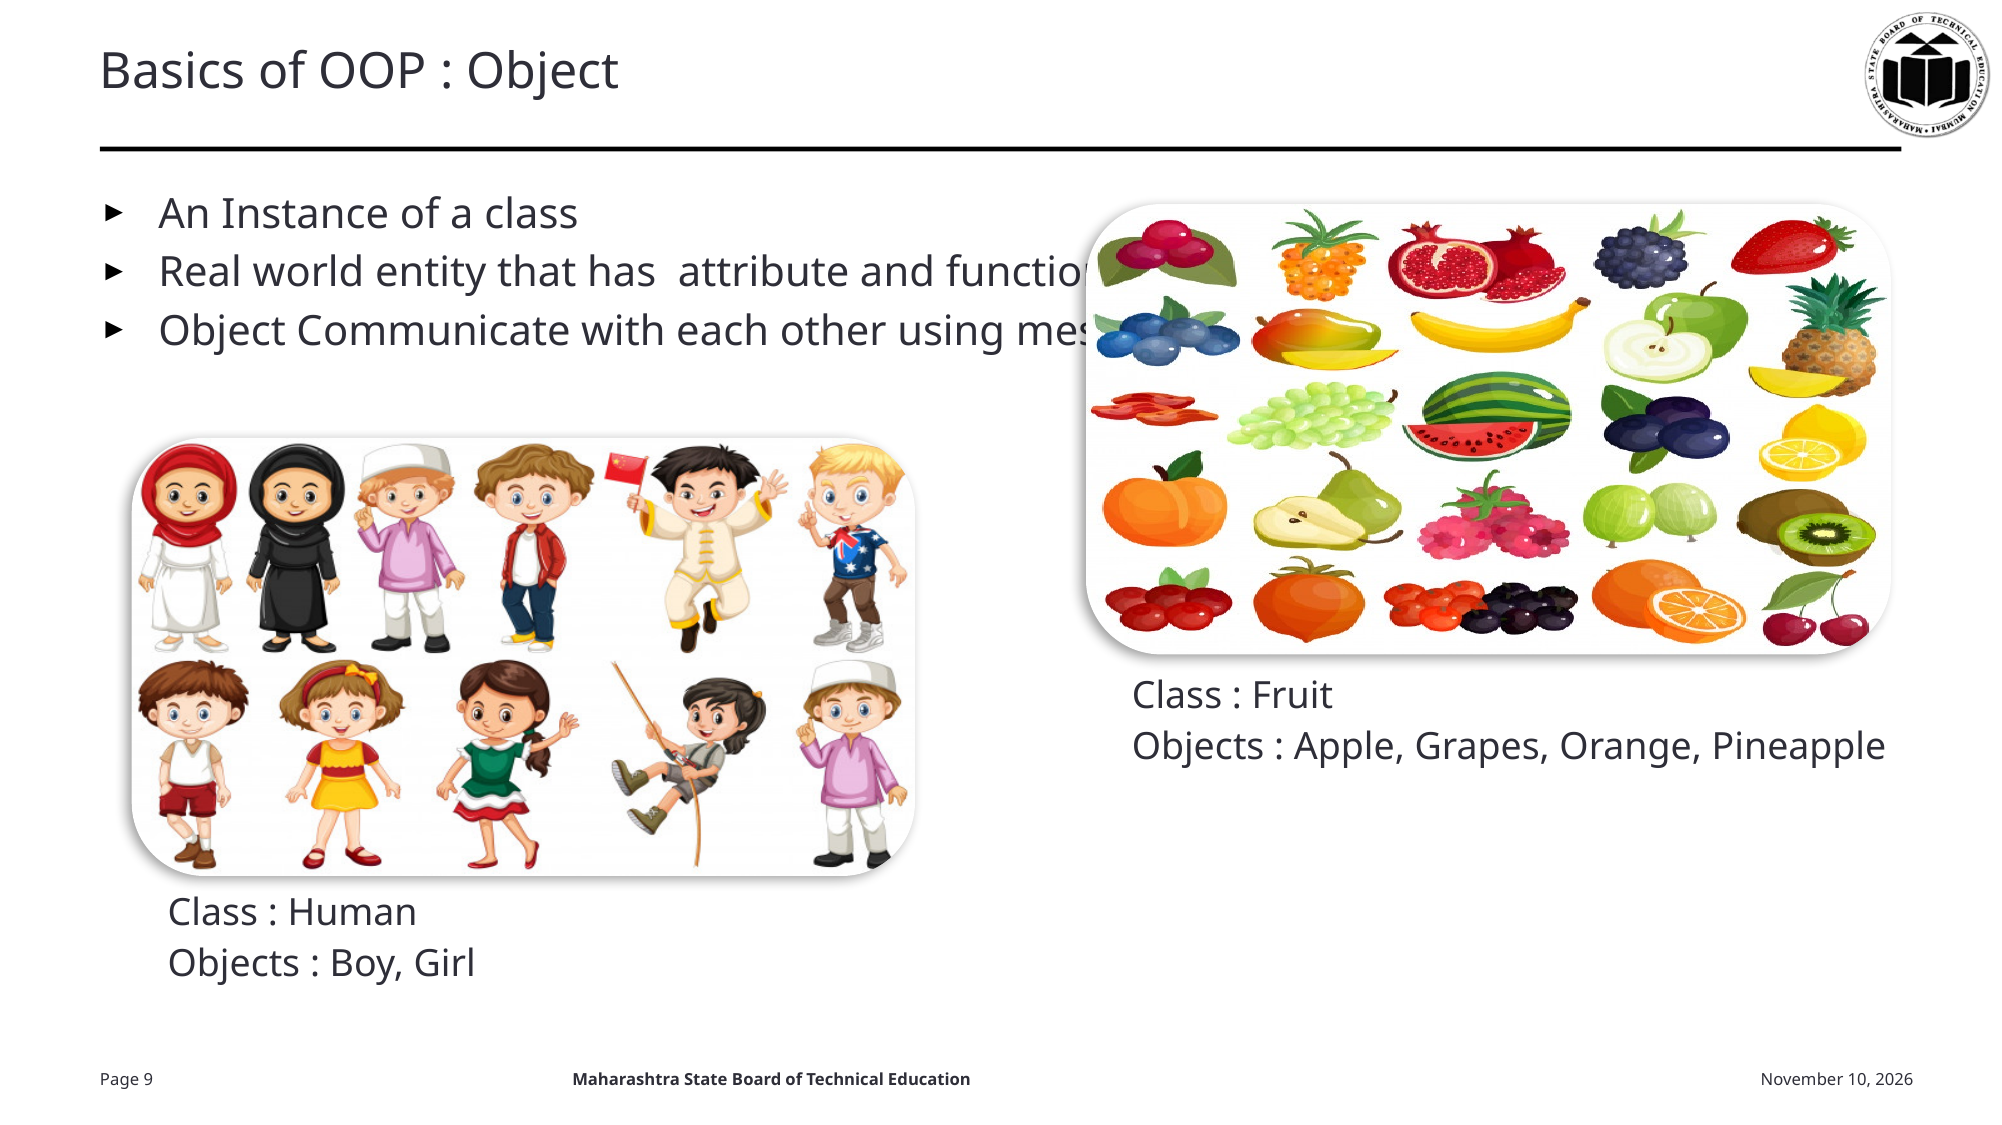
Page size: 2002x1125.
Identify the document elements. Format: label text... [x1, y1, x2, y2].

list An Instance of a class Real world entity that has attribute and functions Object Communicate with each other using messages [99, 186, 1901, 999]
picture [1852, 0, 2001, 149]
picture [131, 437, 916, 877]
text_box Class : Human Objects : Boy, Girl [167, 888, 798, 984]
picture [1085, 203, 1892, 655]
text_box Class : Fruit Objects : Apple, Grapes, Orange, Pineapple [1131, 671, 2001, 767]
title Basics of OOP : Object [99, 48, 1901, 145]
